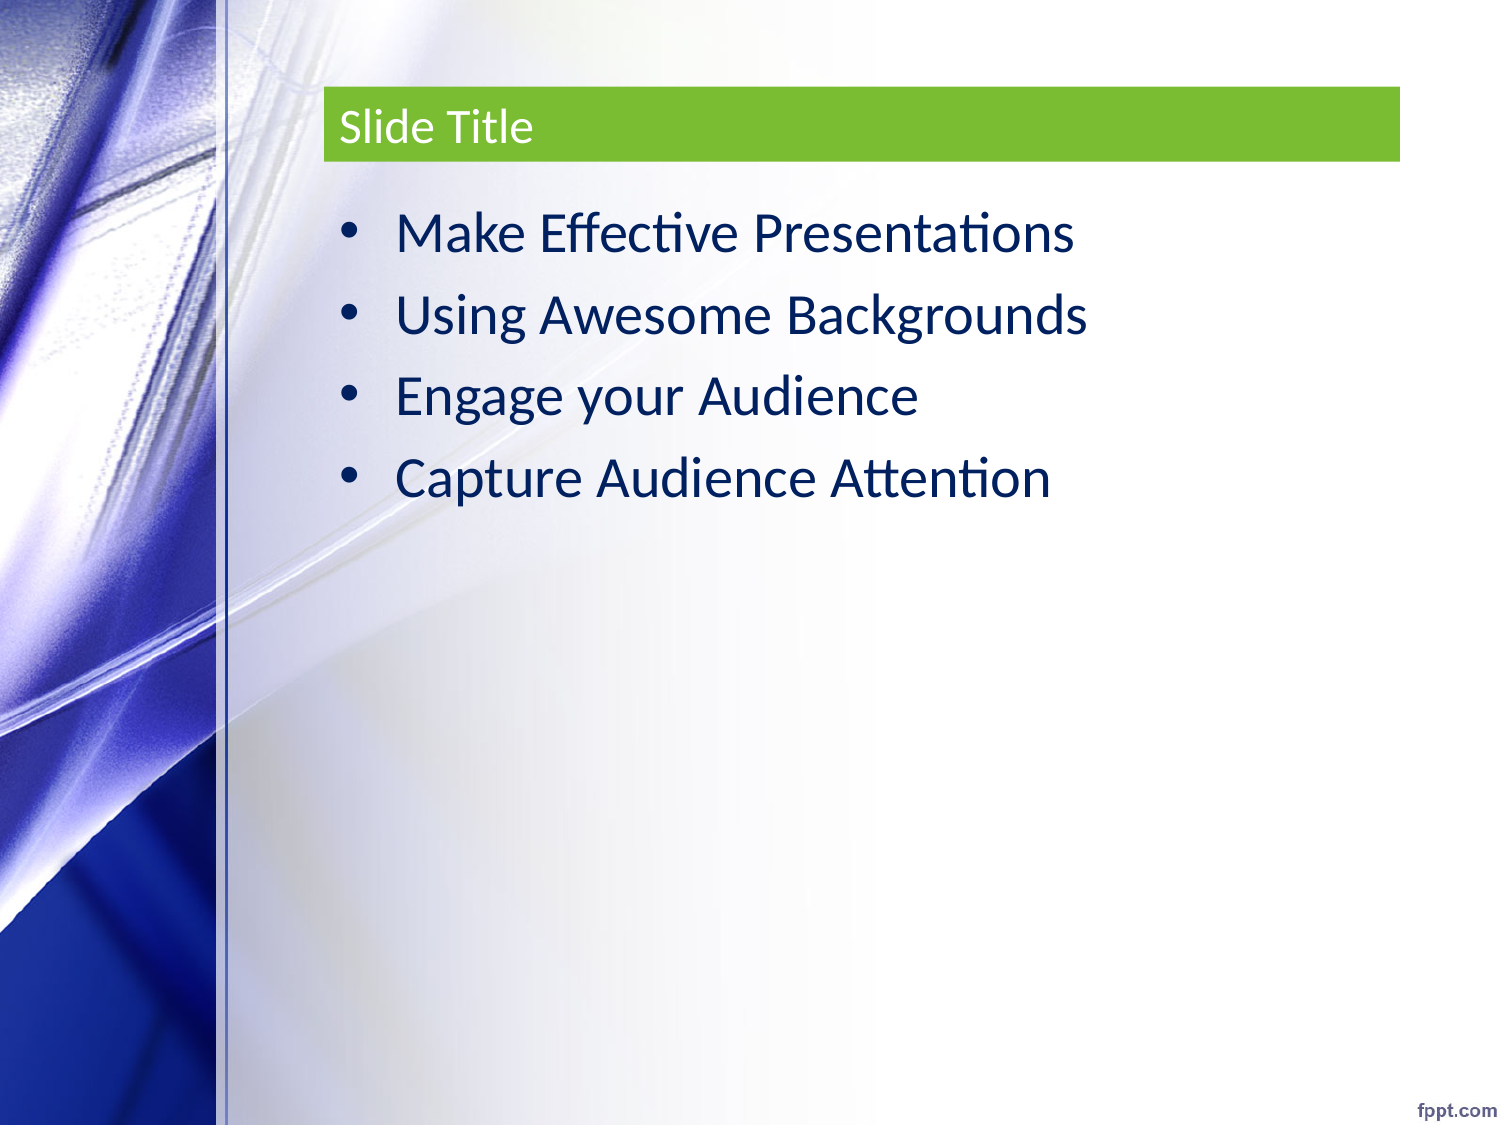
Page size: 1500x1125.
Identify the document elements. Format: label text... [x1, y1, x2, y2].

title Slide Title [324, 86, 1400, 162]
picture [0, 0, 1500, 1125]
list Make Effective Presentations Using Awesome Backgrounds Engage your Audience Capture Audience Attention [324, 186, 1400, 914]
